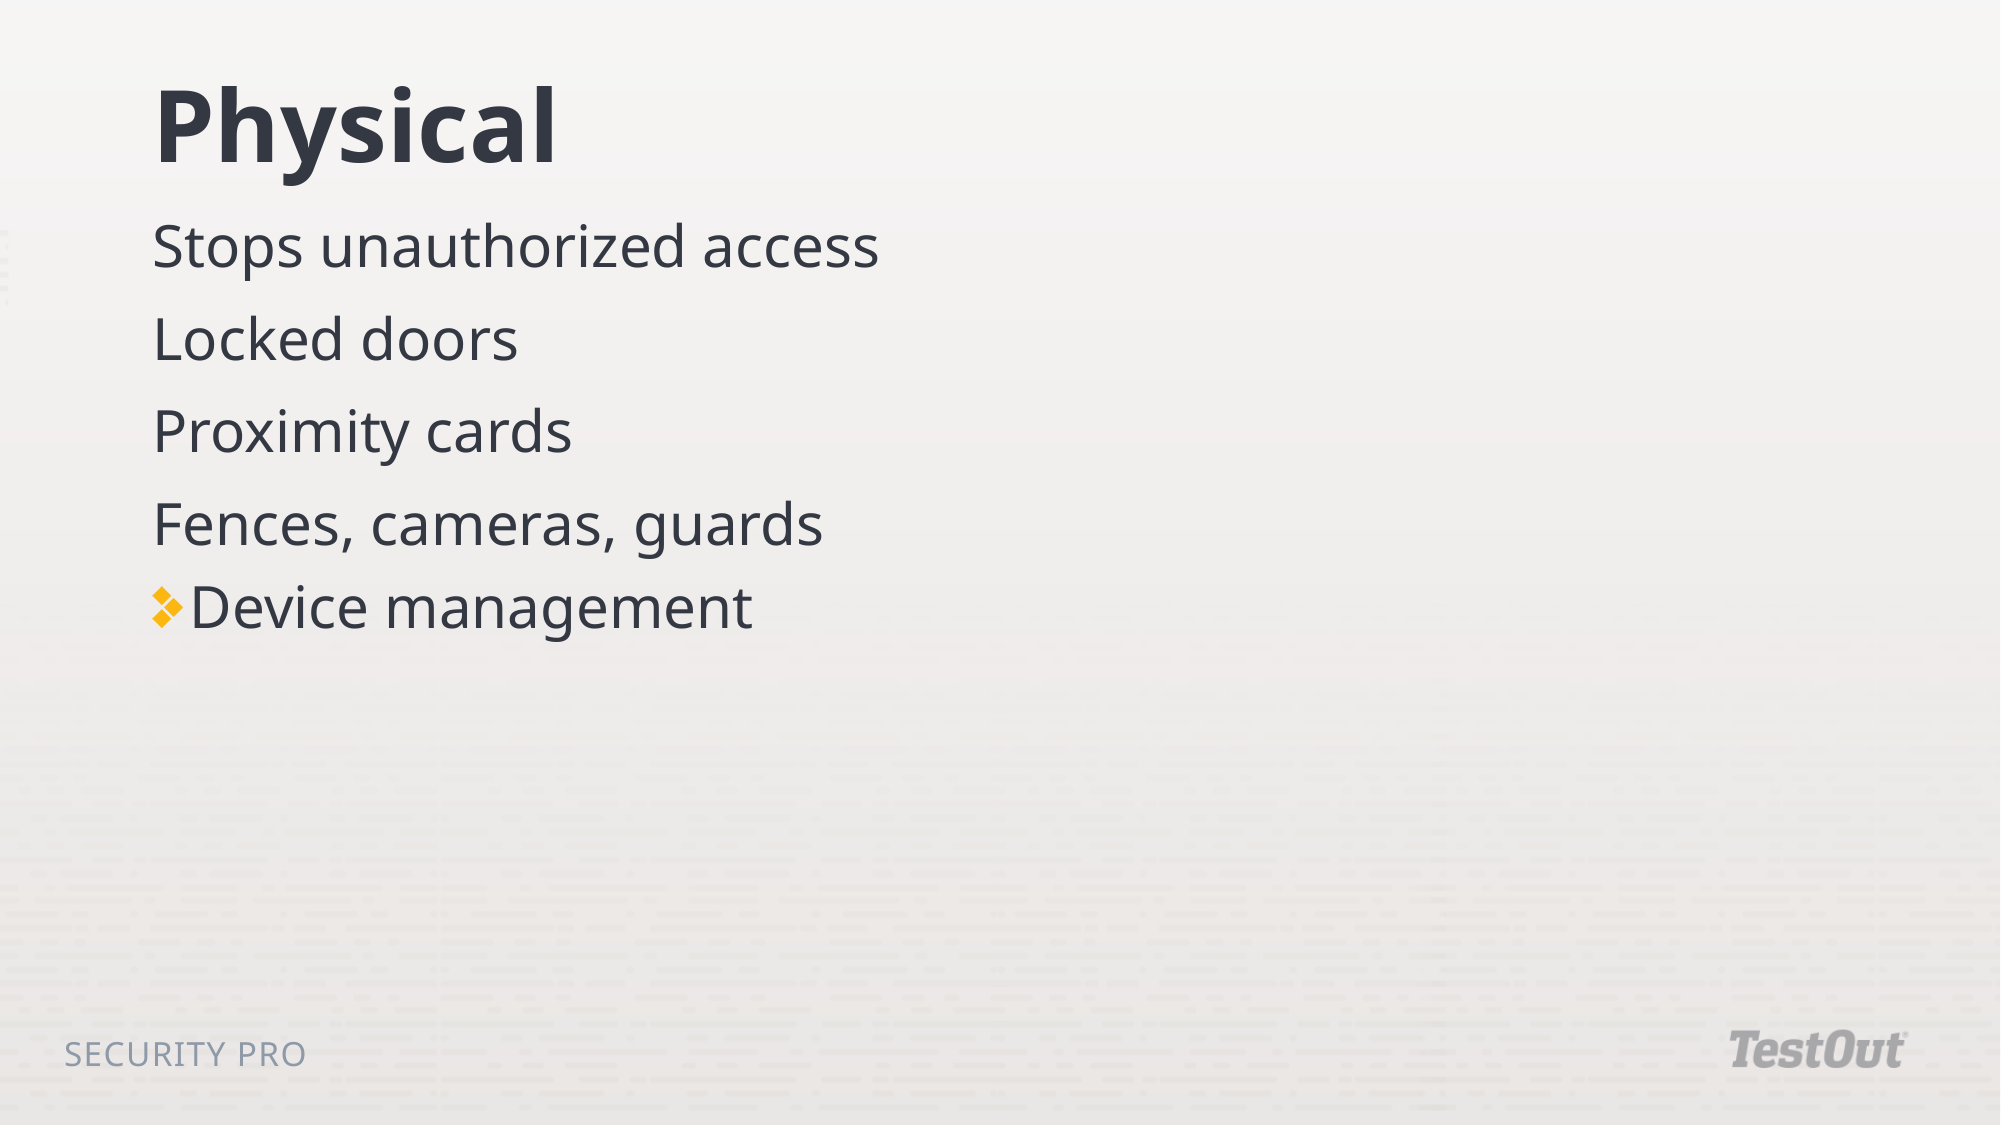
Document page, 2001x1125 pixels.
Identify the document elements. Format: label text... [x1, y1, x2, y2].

picture [0, 0, 2001, 1125]
title Physical [137, 49, 1863, 210]
list Stops unauthorized access Locked doors Proximity cards Fences, cameras, guards Device management [137, 210, 1863, 1000]
list Security Pro [64, 1032, 666, 1079]
